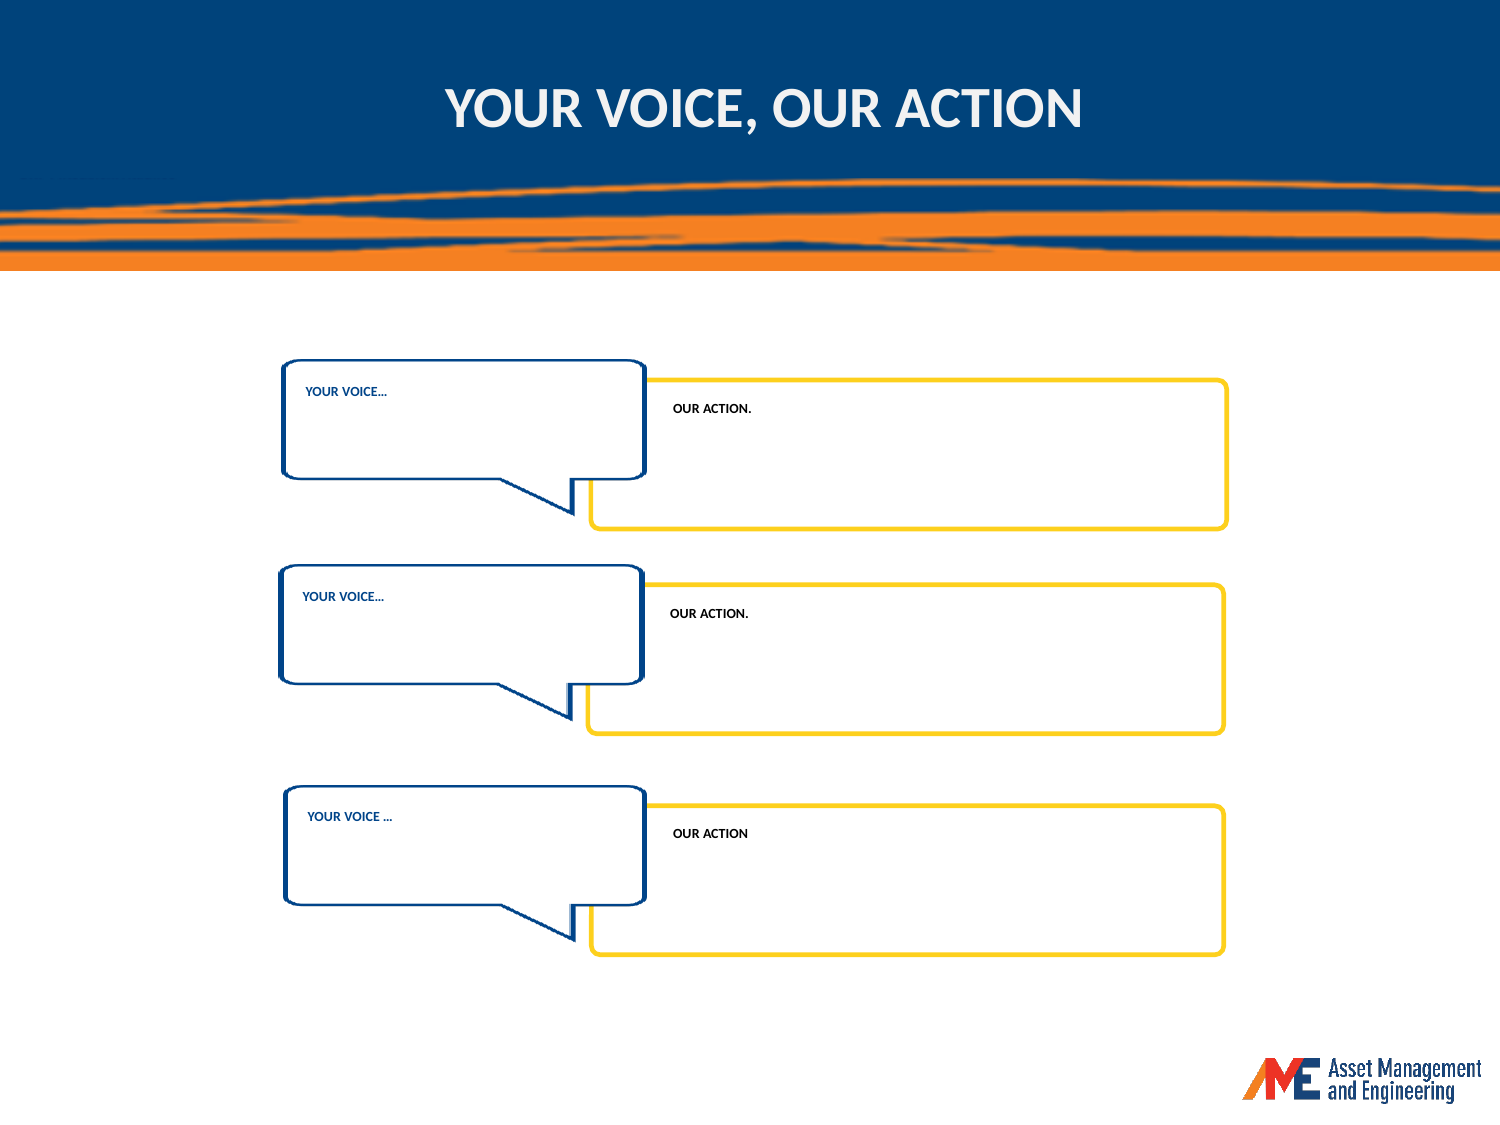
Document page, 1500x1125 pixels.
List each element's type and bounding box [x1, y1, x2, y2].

picture [1242, 1058, 1482, 1105]
text_box [207, 522, 1225, 748]
picture [0, 0, 1500, 271]
text_box [210, 318, 1227, 524]
text_box [212, 743, 1224, 981]
